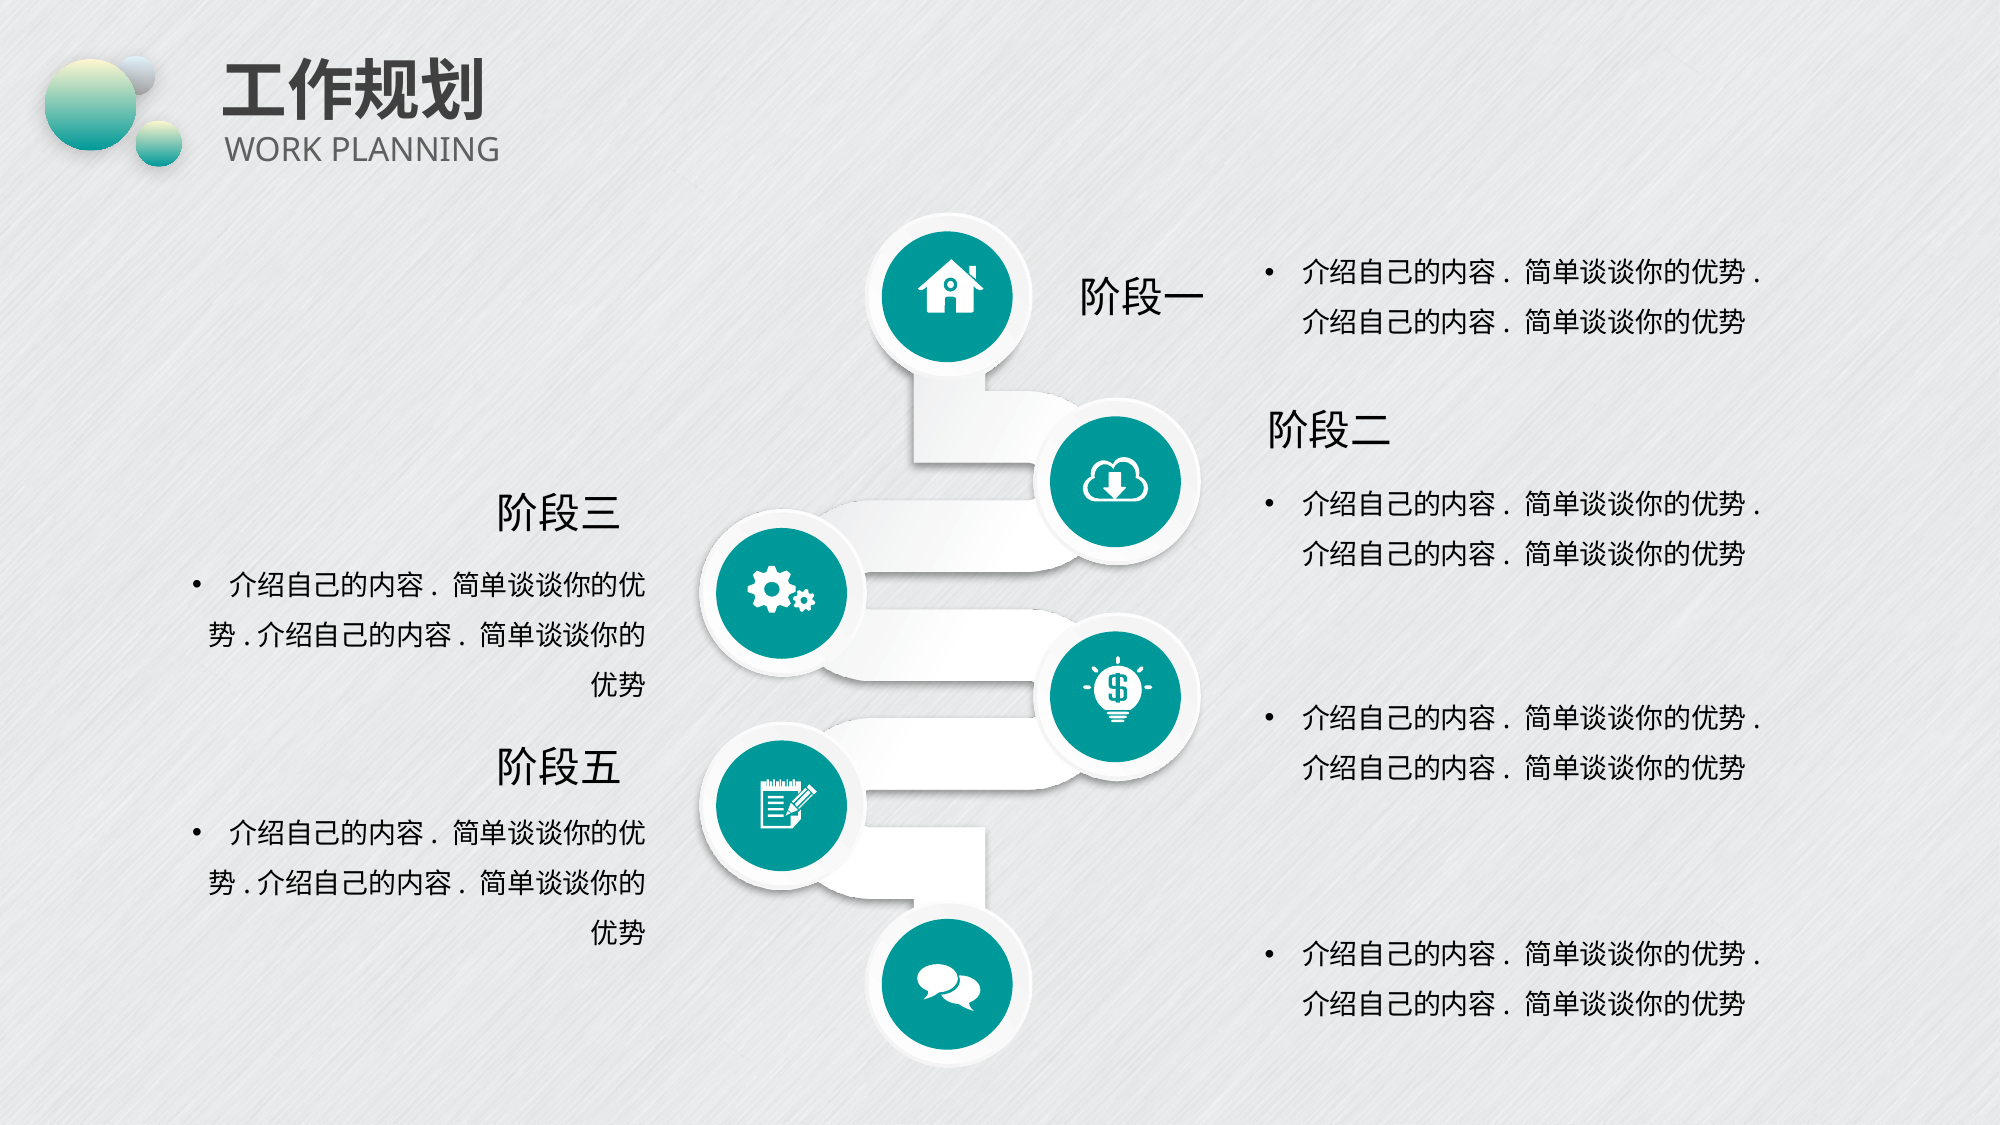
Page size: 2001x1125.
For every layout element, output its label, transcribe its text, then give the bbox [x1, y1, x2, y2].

text_box 介绍自己的内容. 简单谈谈你的优势.介绍自己的内容. 简单谈谈你的优势 [150, 543, 630, 709]
text_box 介绍自己的内容. 简单谈谈你的优势.介绍自己的内容. 简单谈谈你的优势 [150, 791, 630, 956]
text_box 阶段五 [481, 733, 630, 791]
picture [630, 195, 1267, 1092]
text_box 介绍自己的内容. 简单谈谈你的优势.介绍自己的内容. 简单谈谈你的优势 [1267, 231, 1784, 346]
list WORK PLANNING [209, 125, 1585, 177]
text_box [1083, 656, 1153, 723]
text_box 介绍自己的内容. 简单谈谈你的优势.介绍自己的内容. 简单谈谈你的优势 [1267, 462, 1784, 578]
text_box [1033, 612, 1201, 780]
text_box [0, 0, 2000, 1125]
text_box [917, 259, 984, 313]
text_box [747, 565, 816, 613]
text_box 阶段二 [1267, 396, 1408, 461]
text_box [917, 964, 981, 1011]
text_box 介绍自己的内容. 简单谈谈你的优势.介绍自己的内容. 简单谈谈你的优势 [1267, 676, 1784, 791]
text_box 阶段三 [481, 479, 630, 543]
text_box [865, 900, 1033, 1068]
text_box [1033, 397, 1201, 565]
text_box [699, 721, 867, 889]
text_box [699, 509, 867, 677]
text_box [865, 212, 1033, 380]
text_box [760, 779, 817, 829]
text_box 介绍自己的内容. 简单谈谈你的优势.介绍自己的内容. 简单谈谈你的优势 [1267, 913, 1784, 1028]
title 工作规划 [205, 49, 1931, 138]
